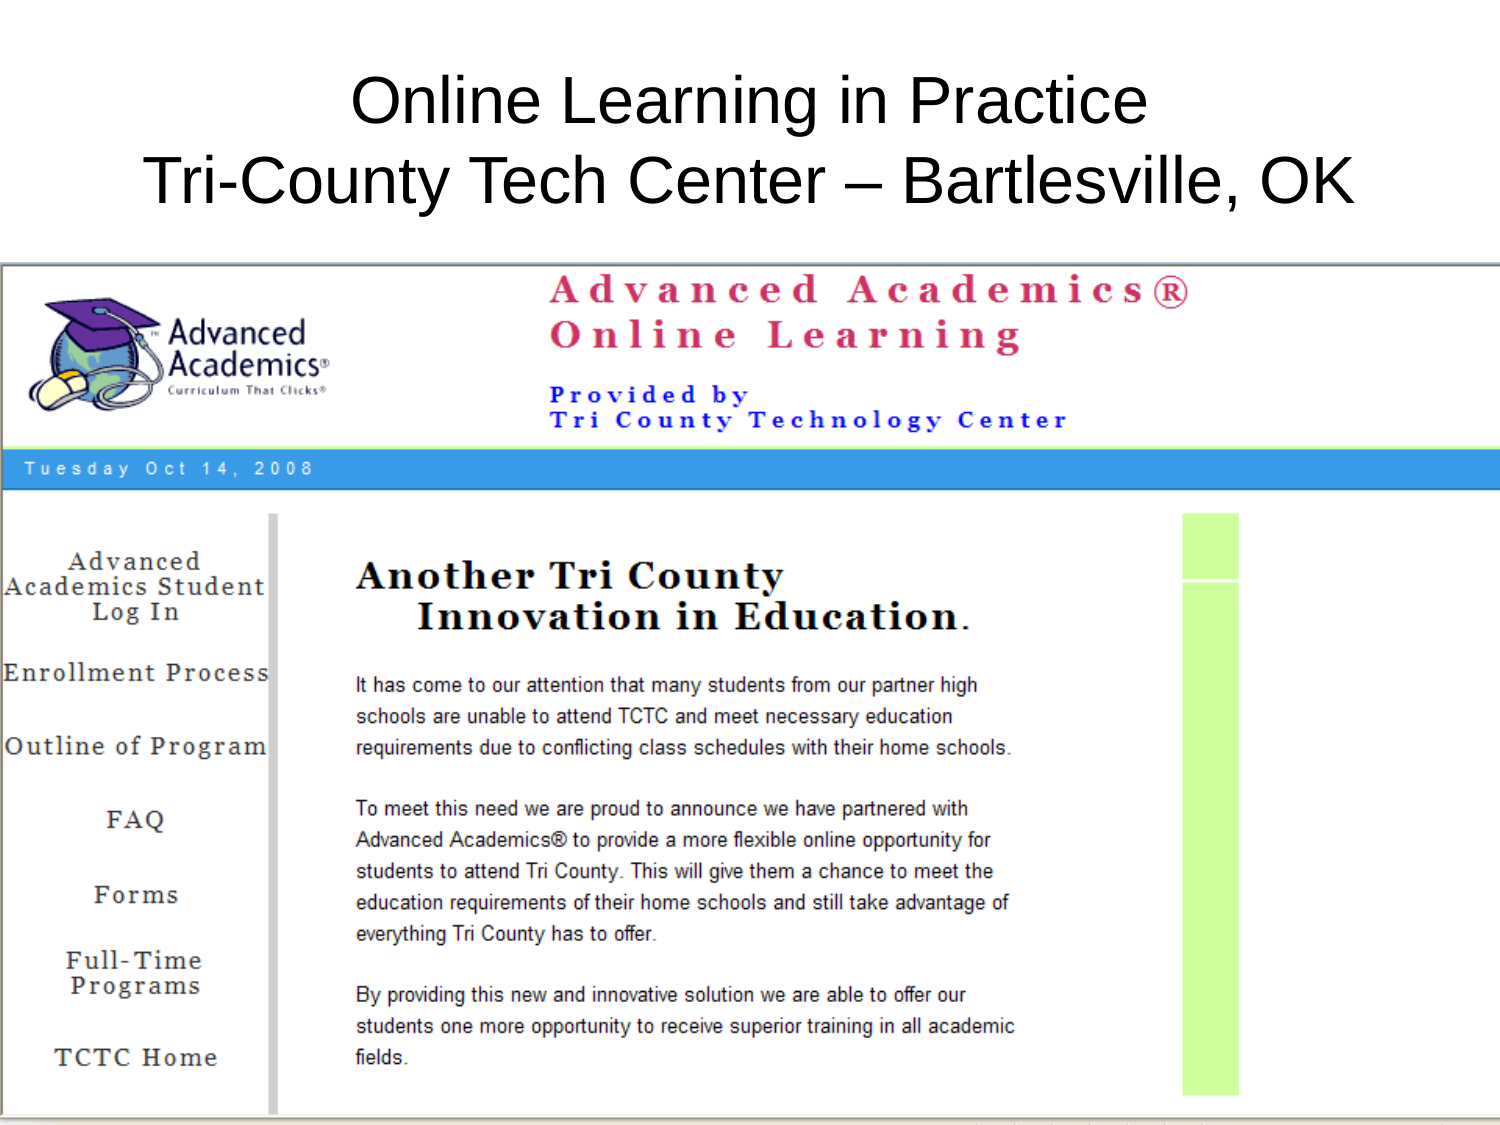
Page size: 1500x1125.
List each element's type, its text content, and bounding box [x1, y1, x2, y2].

text_box Online Learning in Practice Tri-County Tech Center – Bartlesville, OK [0, 49, 1500, 225]
picture [0, 262, 1500, 1125]
